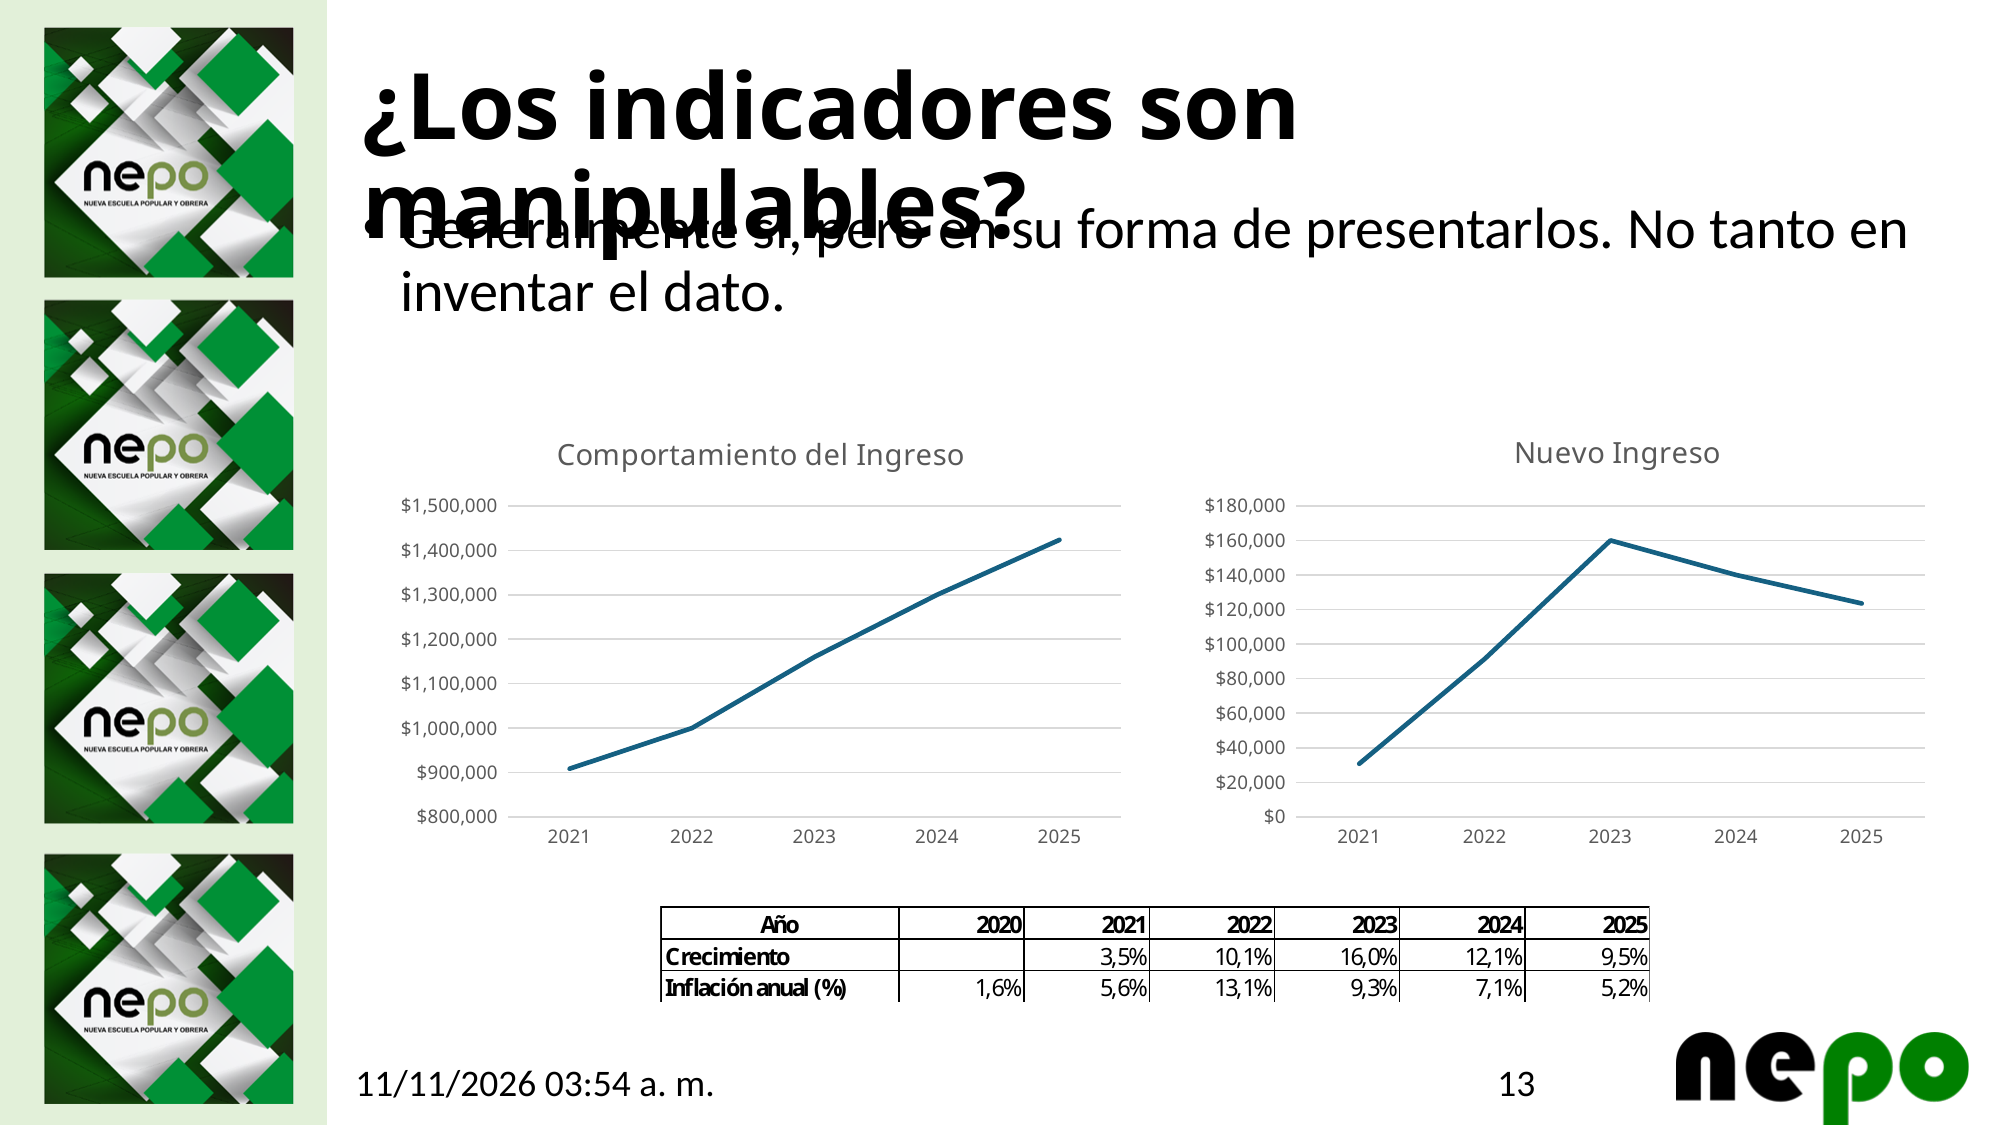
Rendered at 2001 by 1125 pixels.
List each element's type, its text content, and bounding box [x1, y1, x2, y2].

chart [385, 408, 1136, 859]
chart [1189, 408, 1940, 859]
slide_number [340, 1051, 791, 1111]
slide_number 13 [1482, 1051, 1675, 1111]
picture [660, 906, 1651, 1004]
picture [0, 0, 327, 1125]
list Generalmente si, pero en su forma de presentarlos. No tanto en inventar el dato. [347, 191, 1964, 340]
title ¿Los indicadores son manipulables? [347, 52, 1964, 191]
picture [1676, 1032, 1969, 1125]
